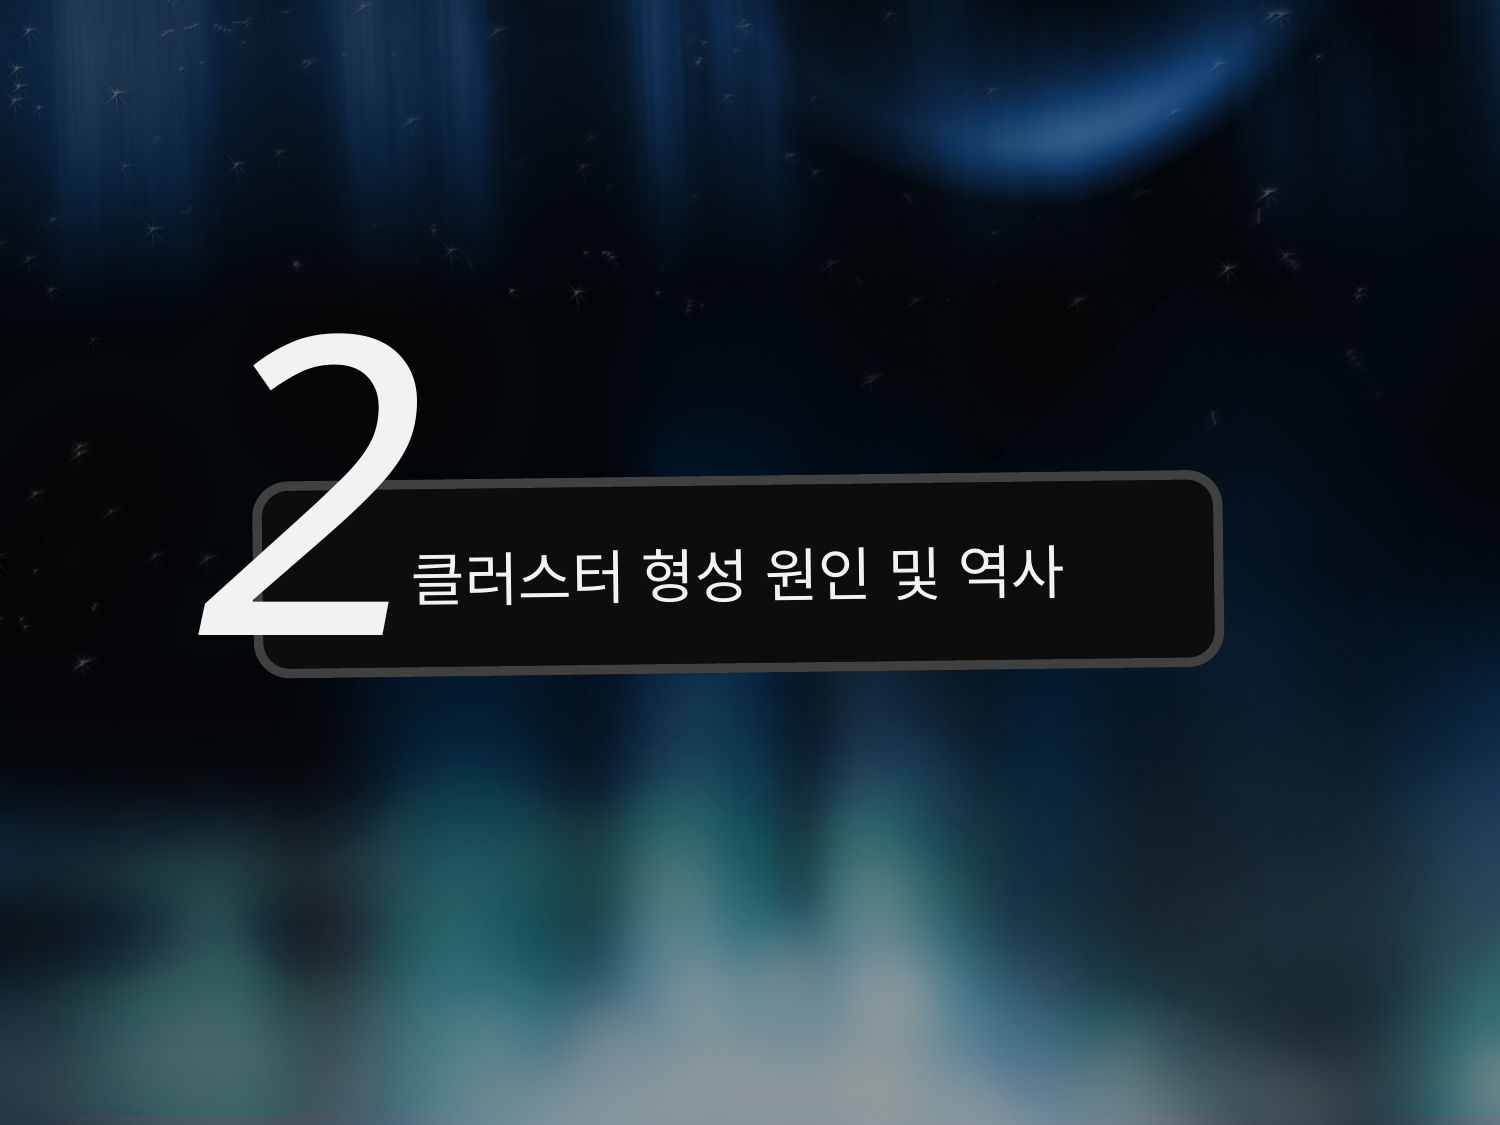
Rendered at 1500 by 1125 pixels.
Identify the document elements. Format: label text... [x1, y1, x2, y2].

text_box 2 [182, 210, 441, 726]
text_box 클러스터 형성 원인 및 역사 [441, 472, 1222, 674]
picture [0, 0, 1500, 1125]
